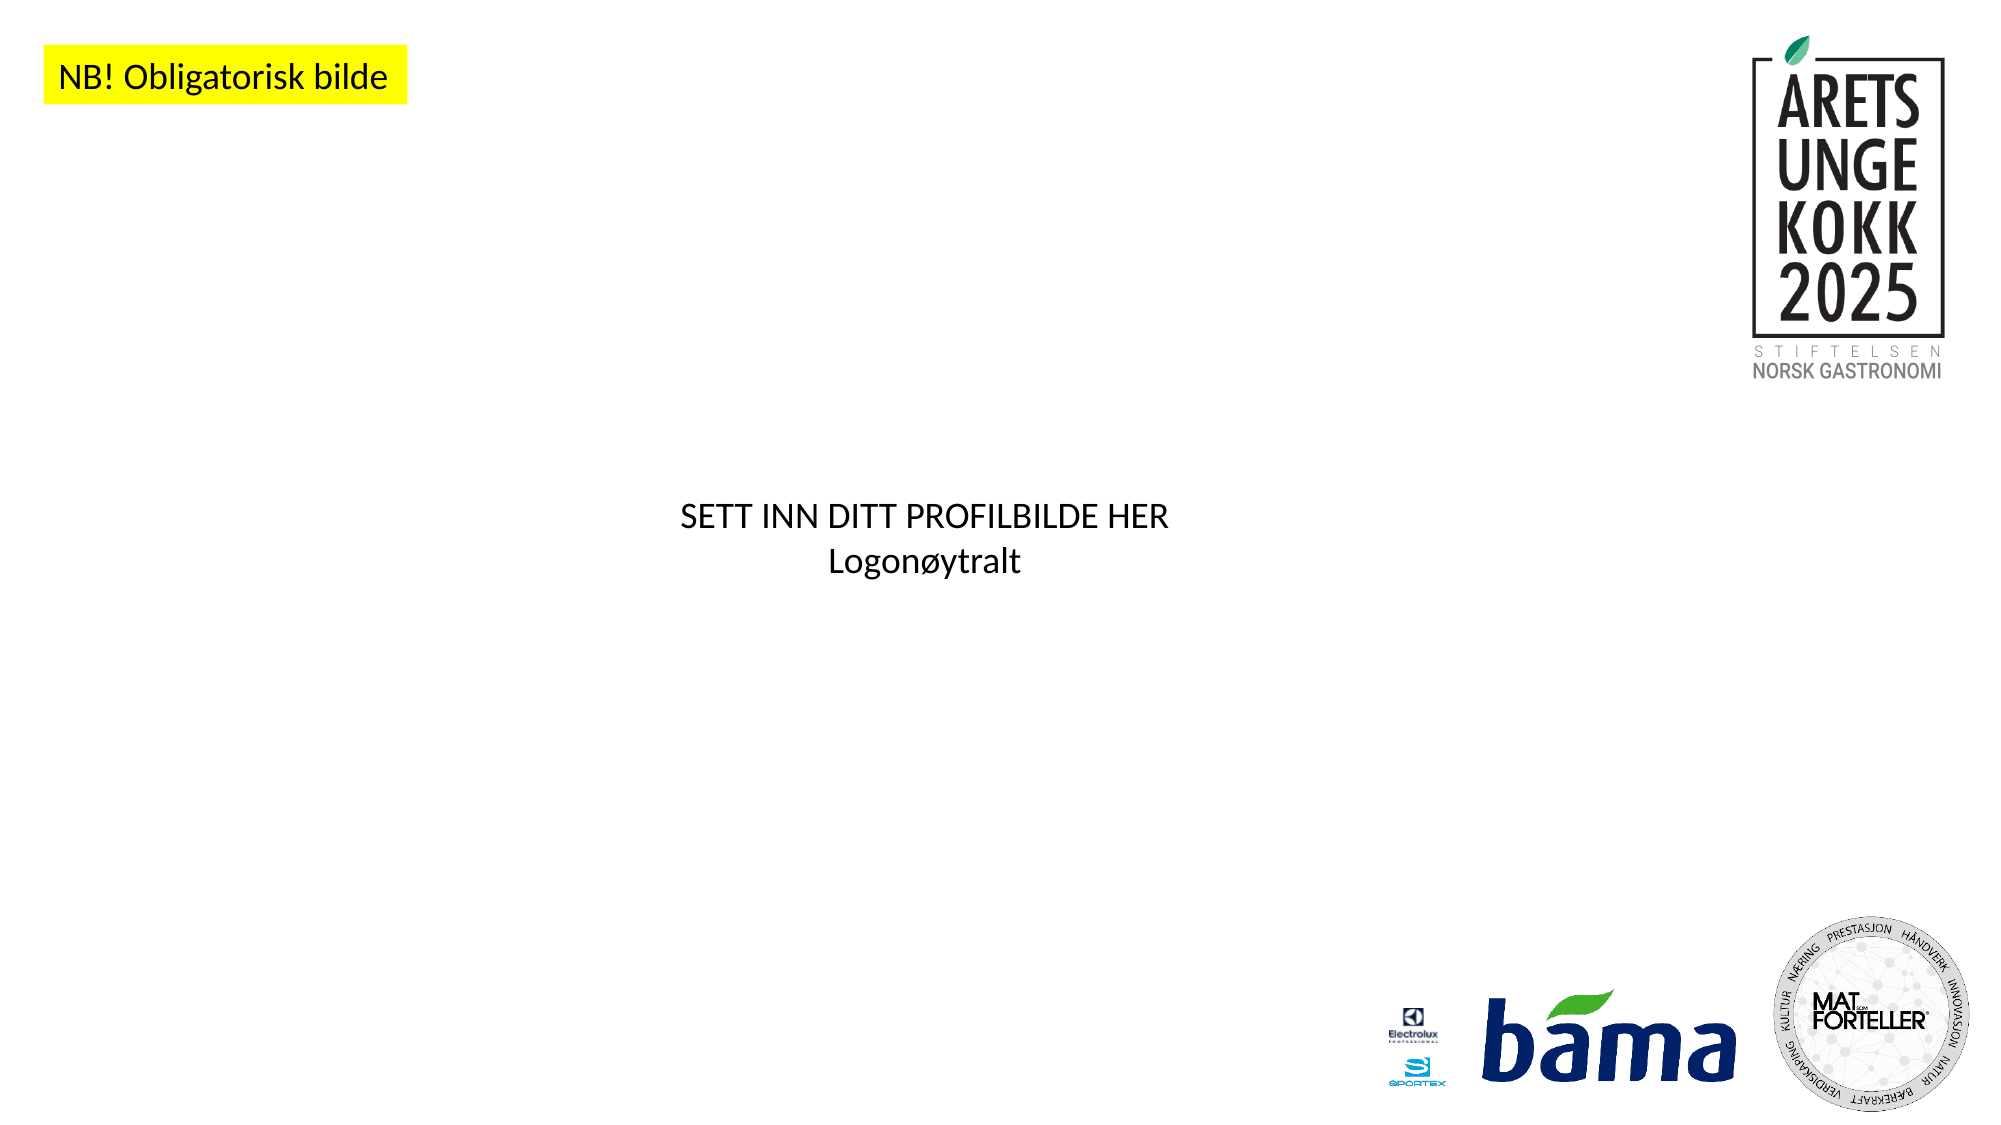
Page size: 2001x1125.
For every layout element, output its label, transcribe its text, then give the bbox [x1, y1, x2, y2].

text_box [1386, 988, 1736, 1089]
text_box SETT INN DITT PROFILBILDE HER Logonøytralt [639, 483, 1211, 589]
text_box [1735, 22, 1959, 393]
text_box NB! Obligatorisk bilde [43, 44, 408, 105]
picture [1759, 897, 1983, 1125]
